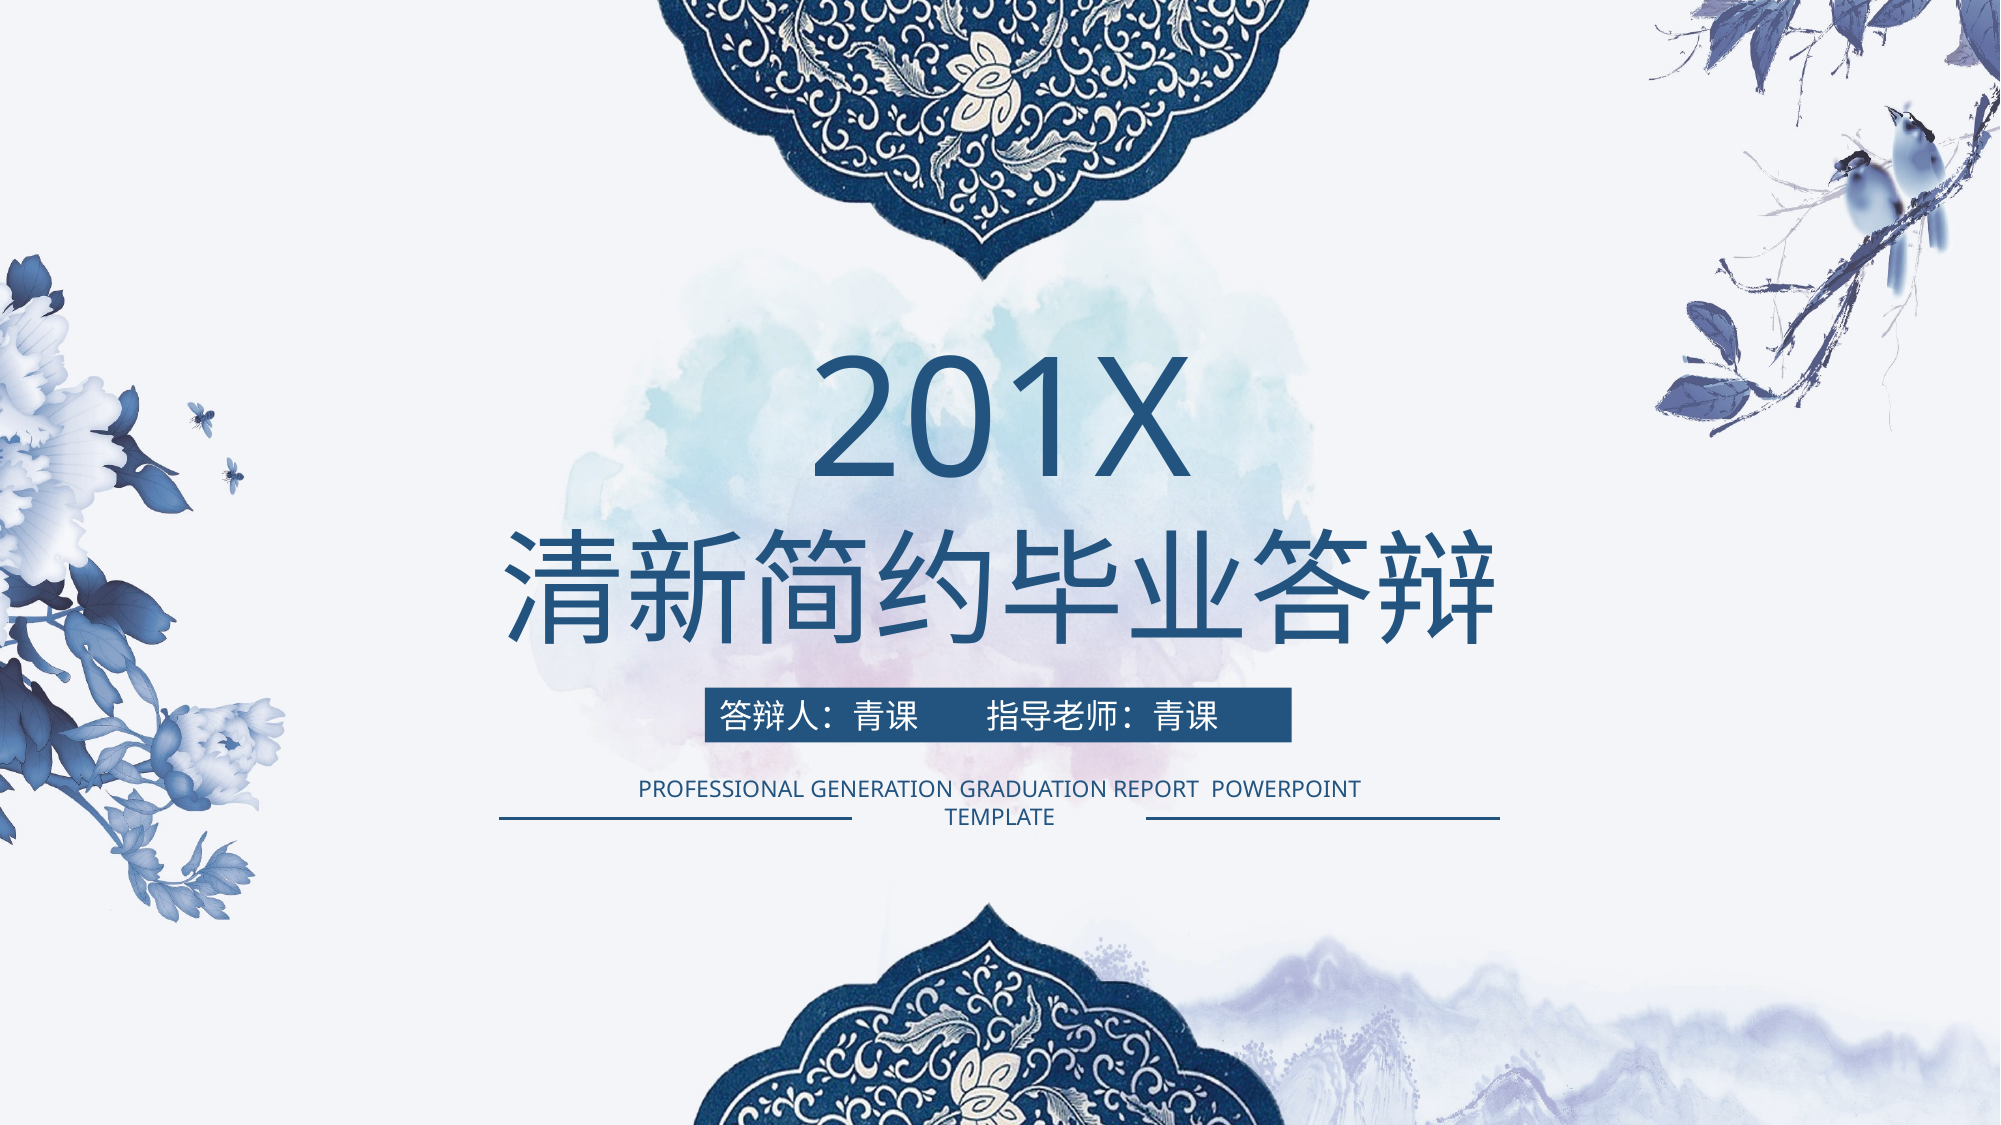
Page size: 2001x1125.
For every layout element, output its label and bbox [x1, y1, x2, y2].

picture [0, 0, 2000, 1125]
text_box [498, 767, 1500, 838]
